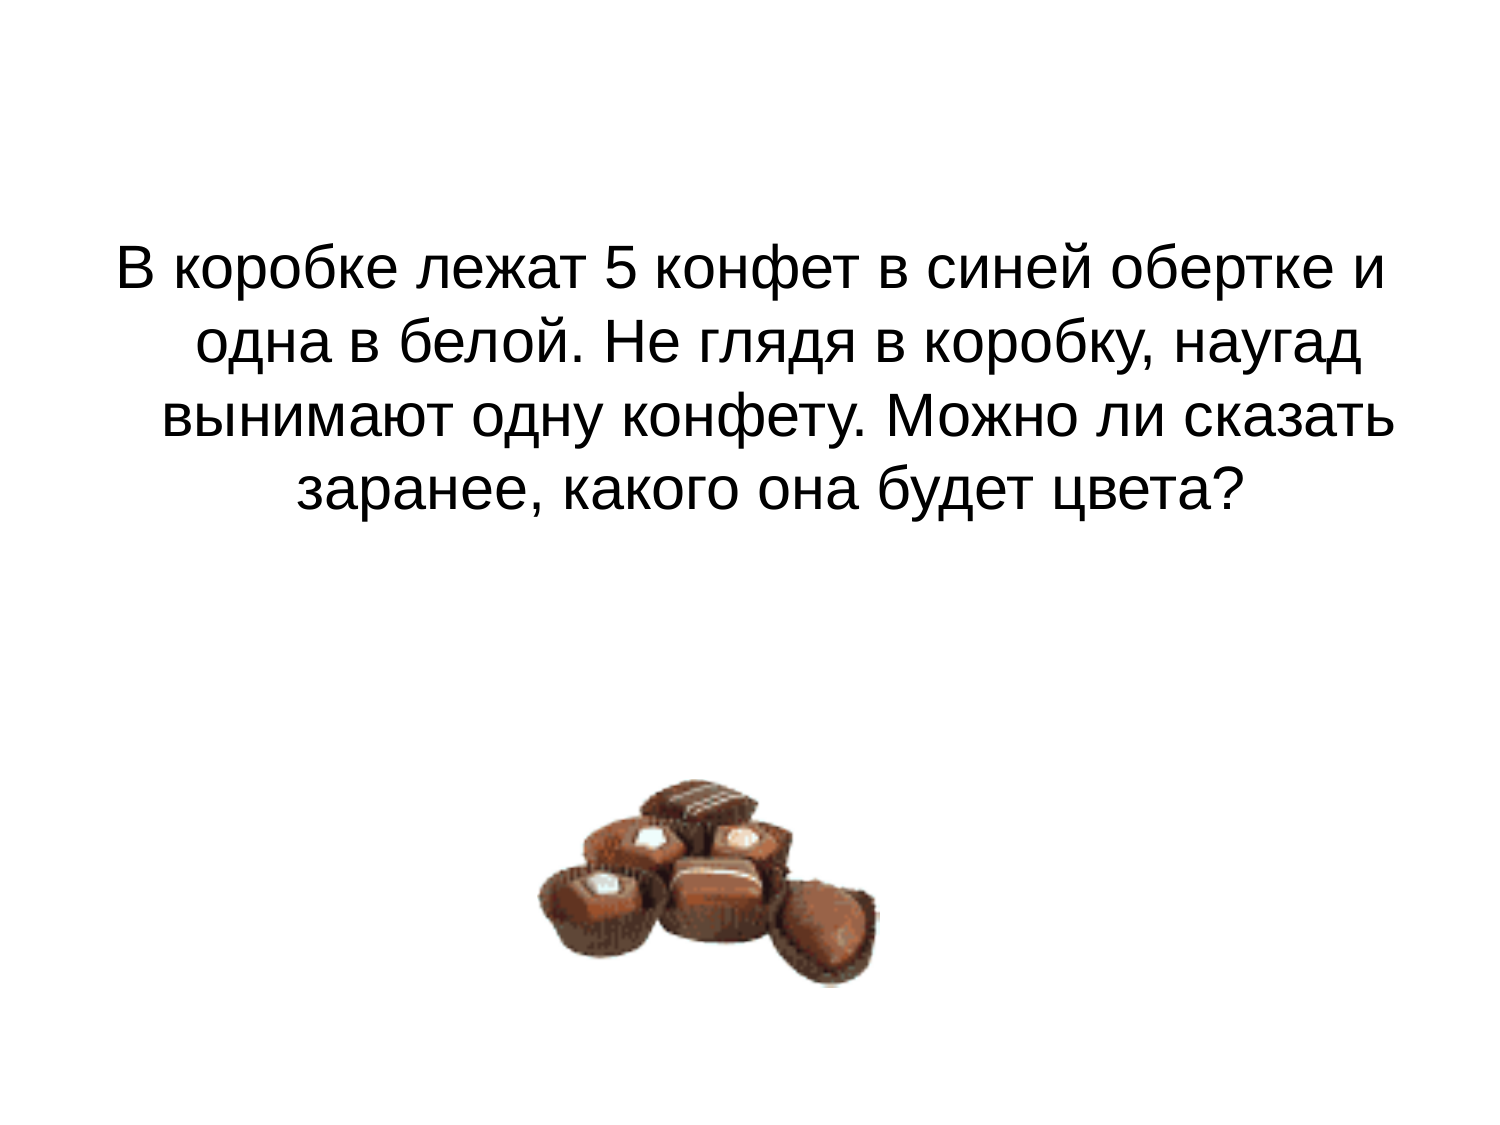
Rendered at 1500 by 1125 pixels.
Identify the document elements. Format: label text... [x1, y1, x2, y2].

list В коробке лежат 5 конфет в синей обертке и одна в белой. Не глядя в коробку, наугад вынимают одну конфету. Можно ли сказать заранее, какого она будет цвета? [76, 220, 1427, 580]
picture [537, 778, 881, 989]
